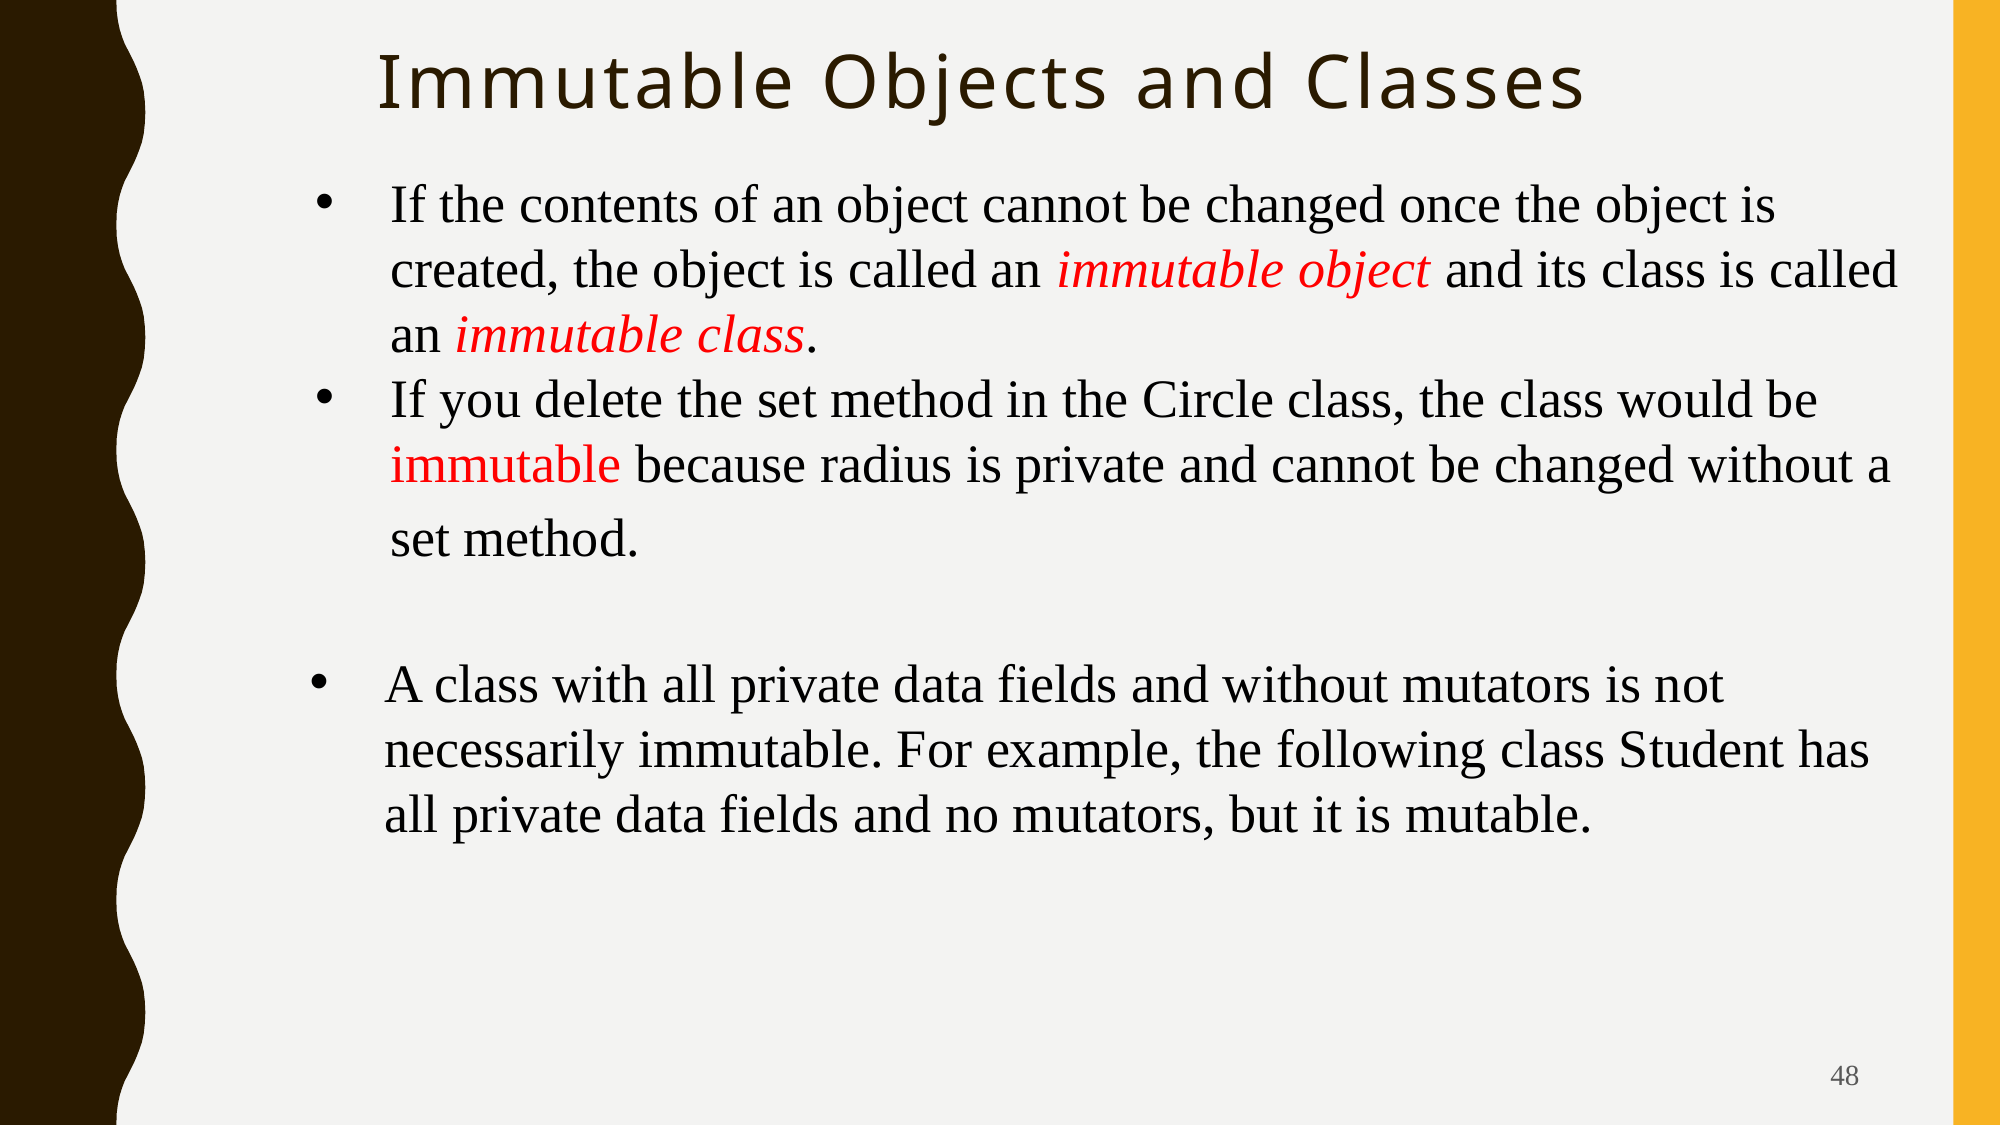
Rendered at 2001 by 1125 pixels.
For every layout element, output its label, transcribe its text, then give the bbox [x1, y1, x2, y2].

text_box If the contents of an object cannot be changed once the object is created, the object is called an immutable object and its class is called an immutable class. If you delete the set method in the Circle class, the class would be immutable because radius is private and cannot be changed without a set method. [300, 174, 1926, 563]
slide_number 48 [1412, 1045, 1875, 1103]
title Immutable Objects and Classes [362, 37, 1638, 150]
text_box A class with all private data fields and without mutators is not necessarily immutable. For example, the following class Student has all private data fields and no mutators, but it is mutable. [294, 620, 1931, 871]
